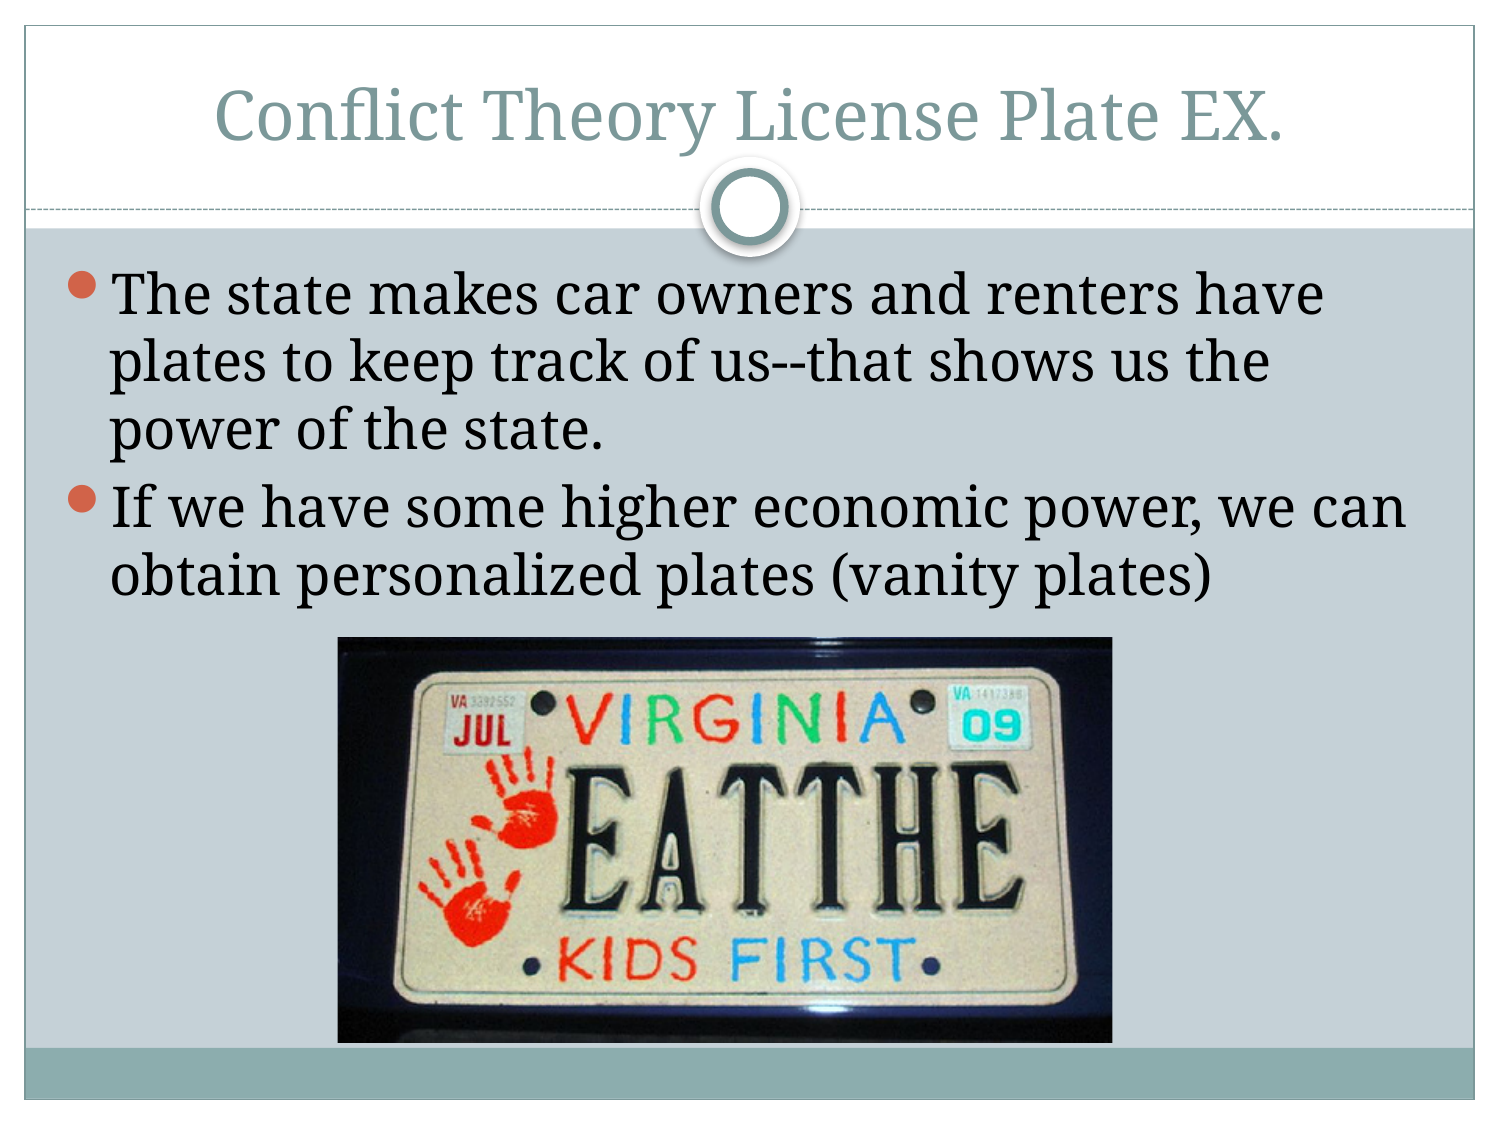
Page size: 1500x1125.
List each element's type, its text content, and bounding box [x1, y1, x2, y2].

title Conflict Theory License Plate EX. [49, 37, 1450, 162]
list The state makes car owners and renters have plates to keep track of us--that shows us the power of the state. If we have some higher economic power, we can obtain personalized plates (vanity plates) [49, 250, 1445, 1001]
picture [337, 637, 1113, 1043]
